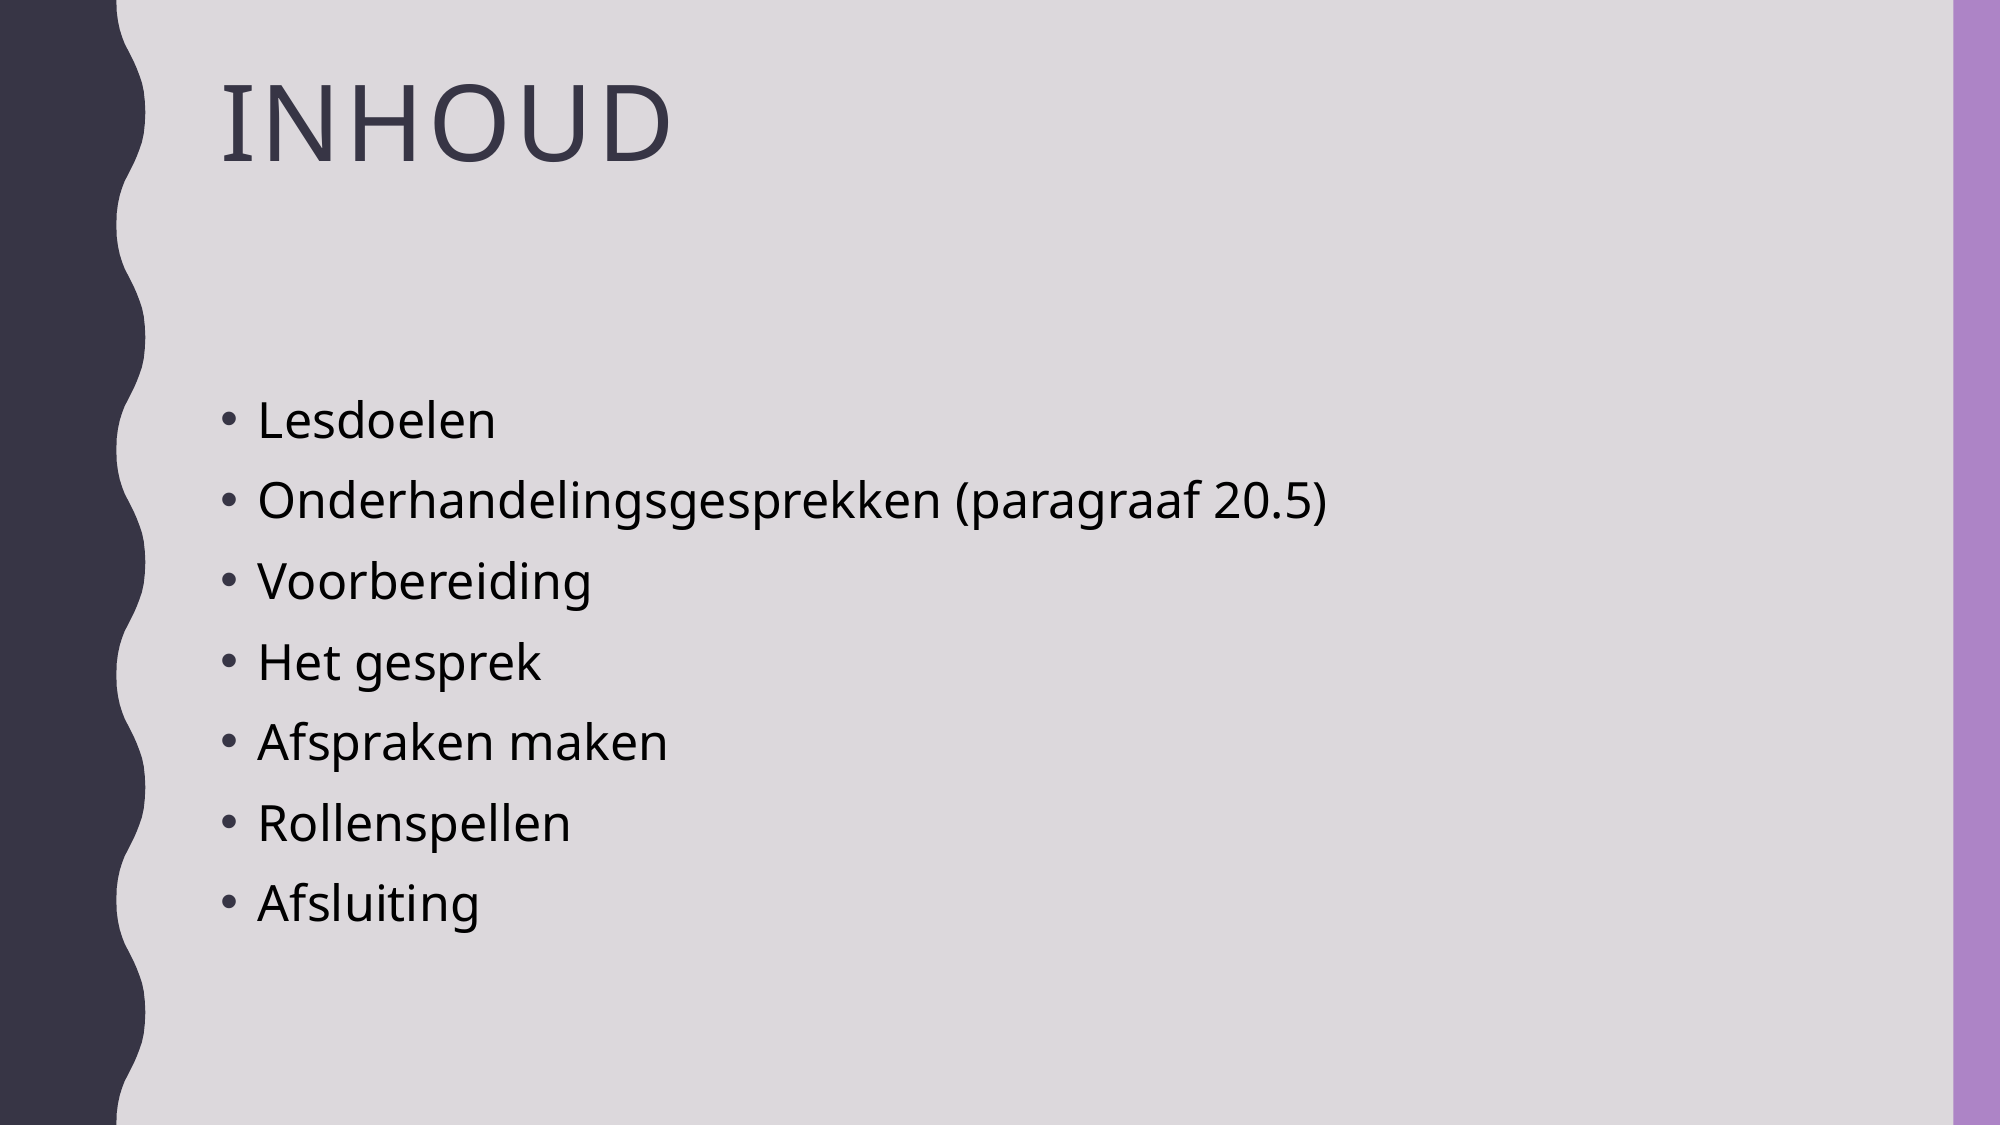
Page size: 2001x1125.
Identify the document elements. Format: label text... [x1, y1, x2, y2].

title inhoud [205, 62, 1875, 308]
list Lesdoelen Onderhandelingsgesprekken (paragraaf 20.5) Voorbereiding Het gesprek Afspraken maken Rollenspellen Afsluiting [205, 375, 1875, 965]
